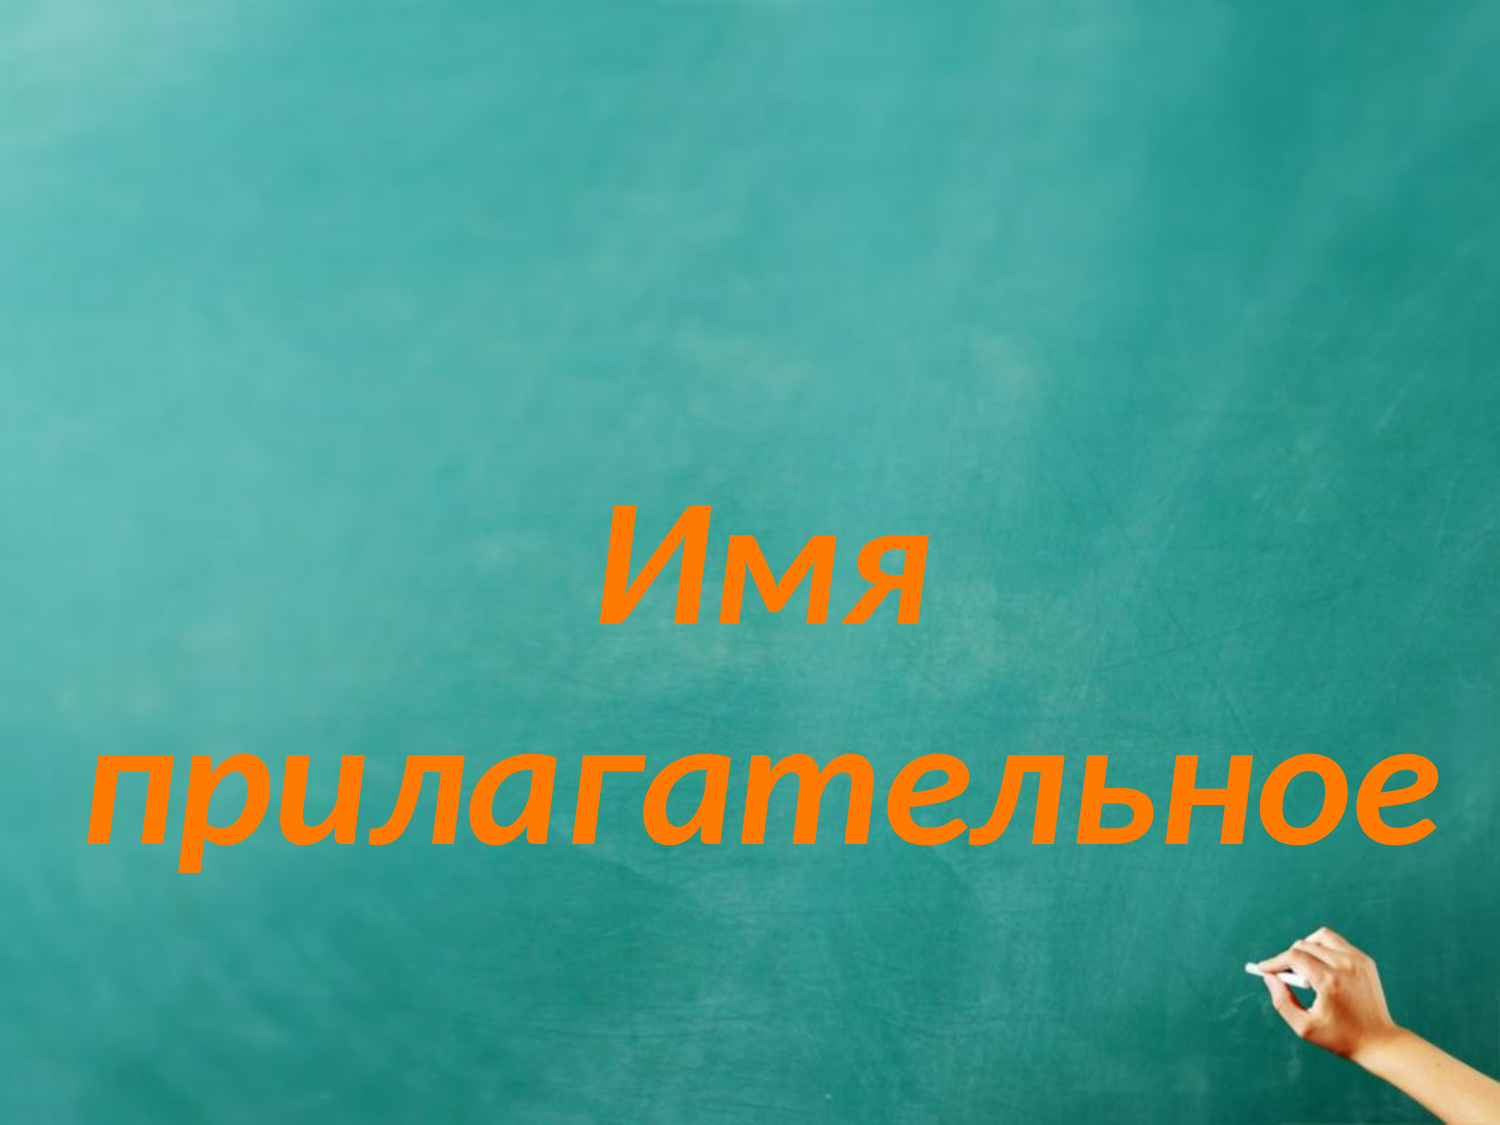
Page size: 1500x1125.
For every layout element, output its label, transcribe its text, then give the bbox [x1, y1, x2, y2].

picture [0, 0, 1500, 1125]
text_box Имя прилагательное [58, 433, 1465, 889]
